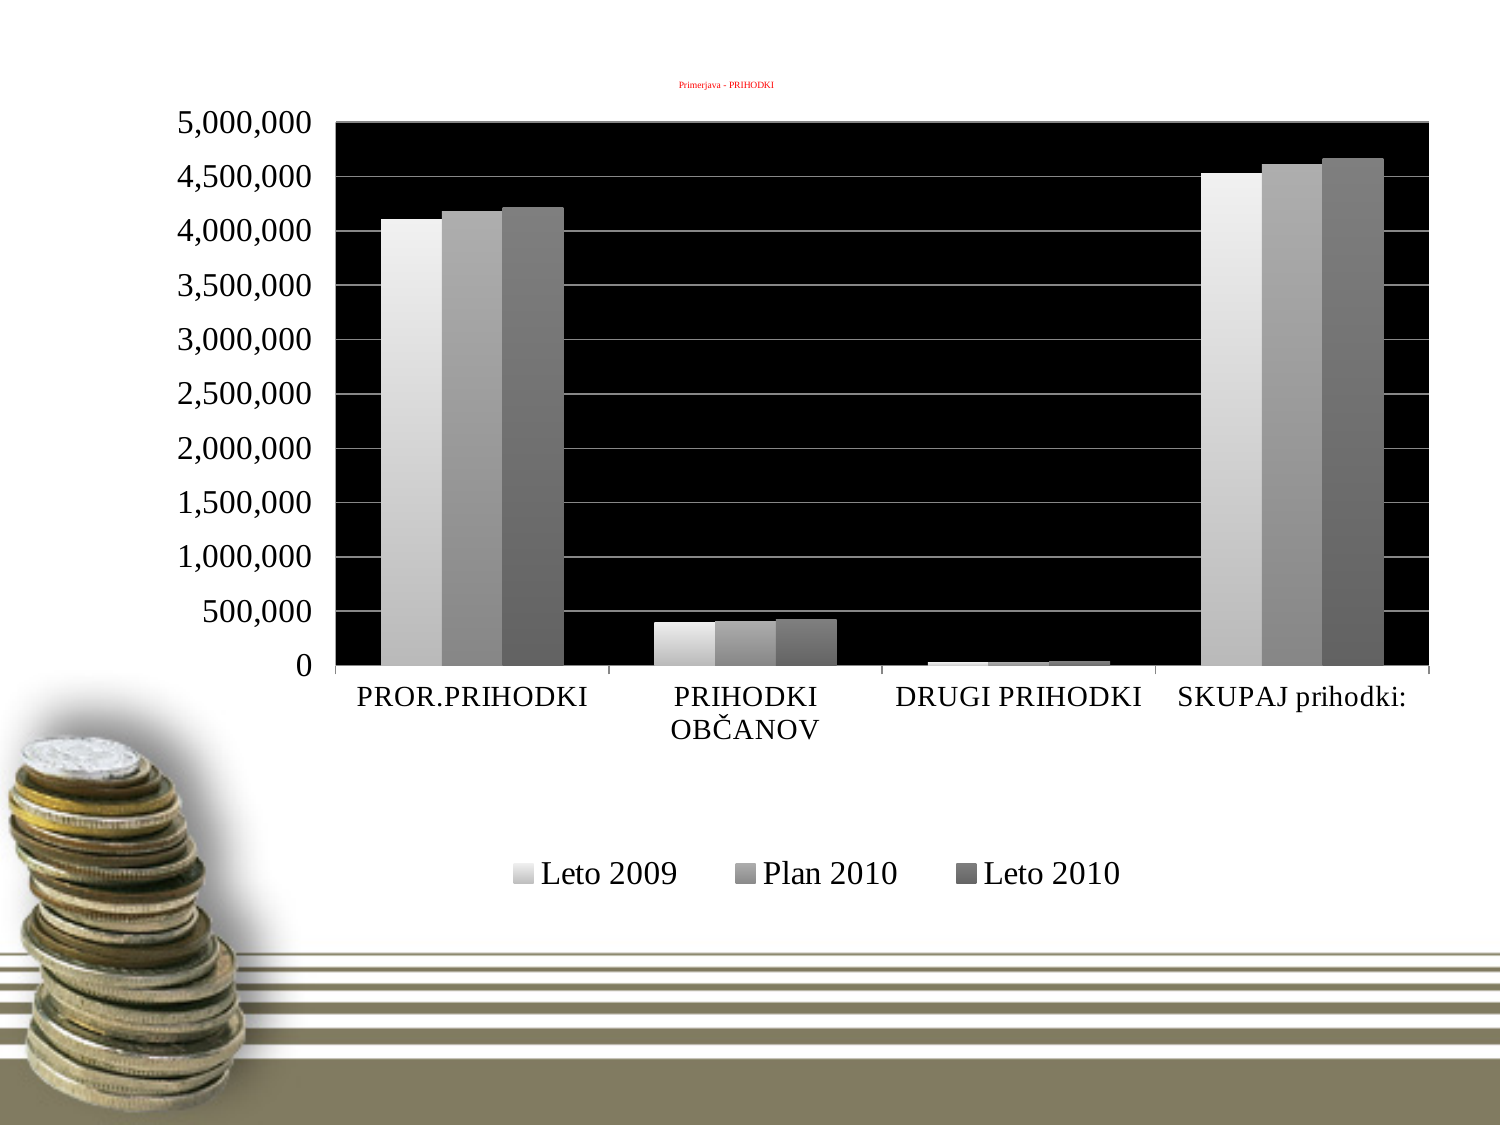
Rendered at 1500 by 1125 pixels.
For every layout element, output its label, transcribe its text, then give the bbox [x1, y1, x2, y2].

chart [34, 93, 1430, 1044]
title Primerjava - PRIHODKI [175, 58, 1278, 92]
picture [0, 0, 1500, 1125]
